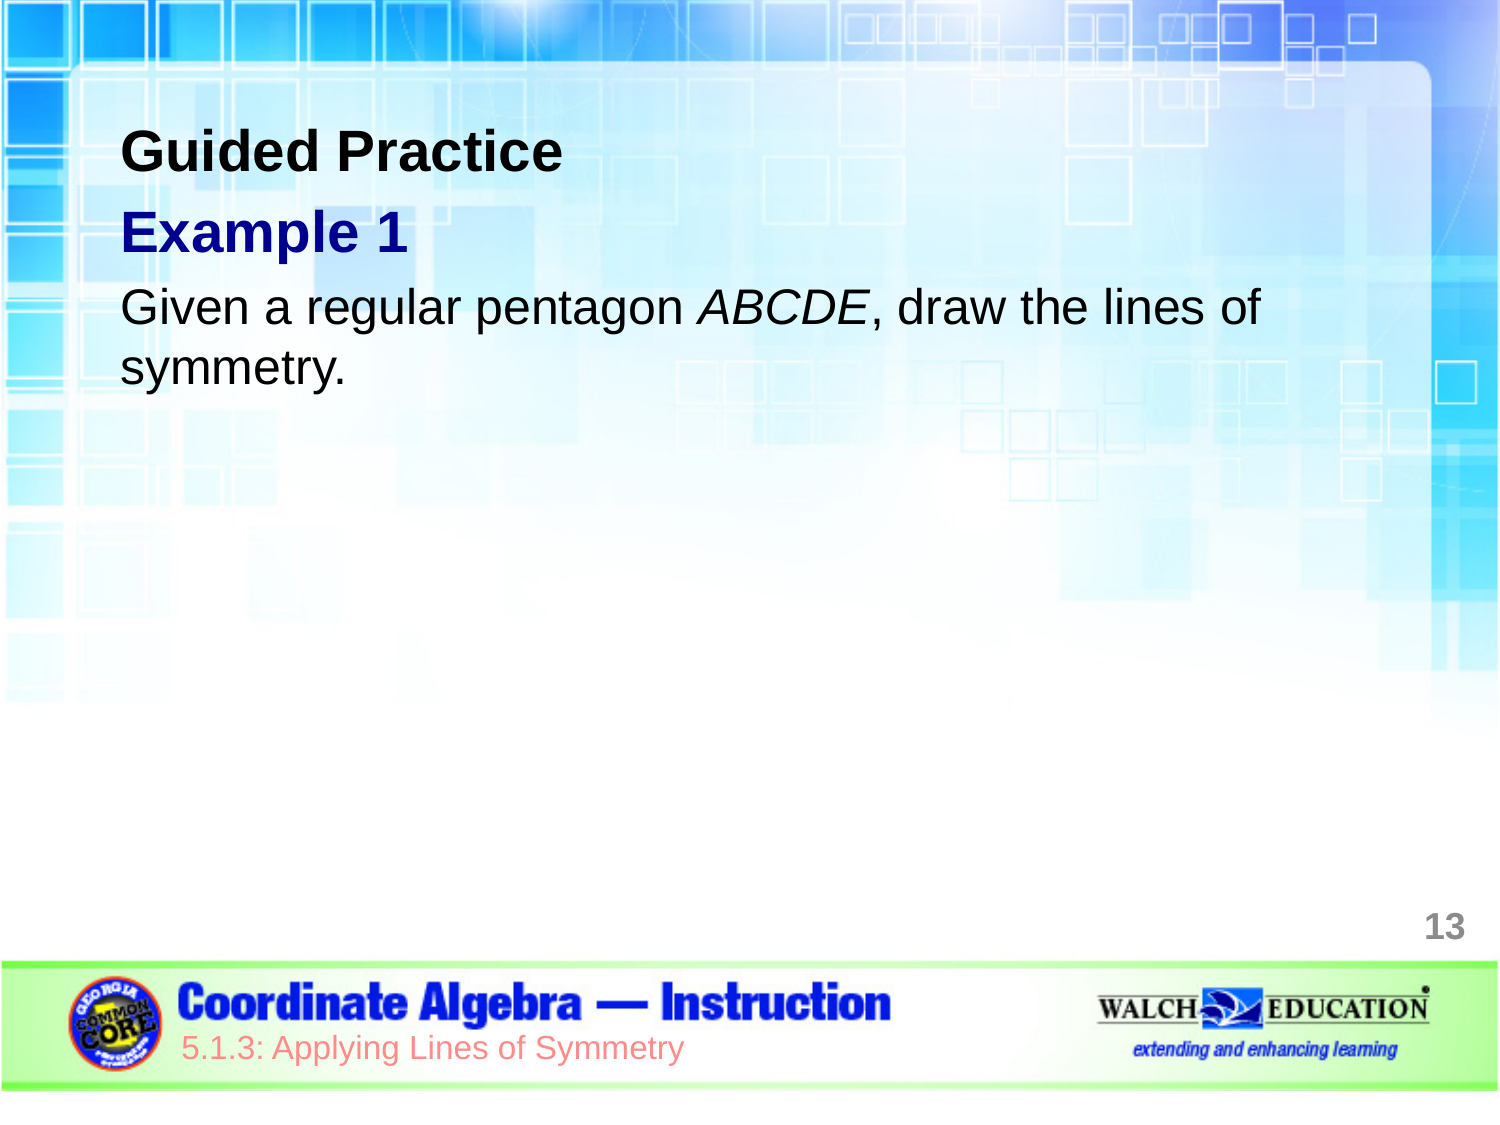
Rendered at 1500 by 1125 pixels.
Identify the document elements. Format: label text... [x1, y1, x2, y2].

subtitle Guided Practice Example 1 Given a regular pentagon ABCDE, draw the lines of symmetry. [105, 105, 1428, 925]
picture [1, 0, 1500, 1091]
footer 5.1.3: Applying Lines of Symmetry [166, 1024, 1080, 1069]
slide_number 13 [1361, 901, 1481, 949]
